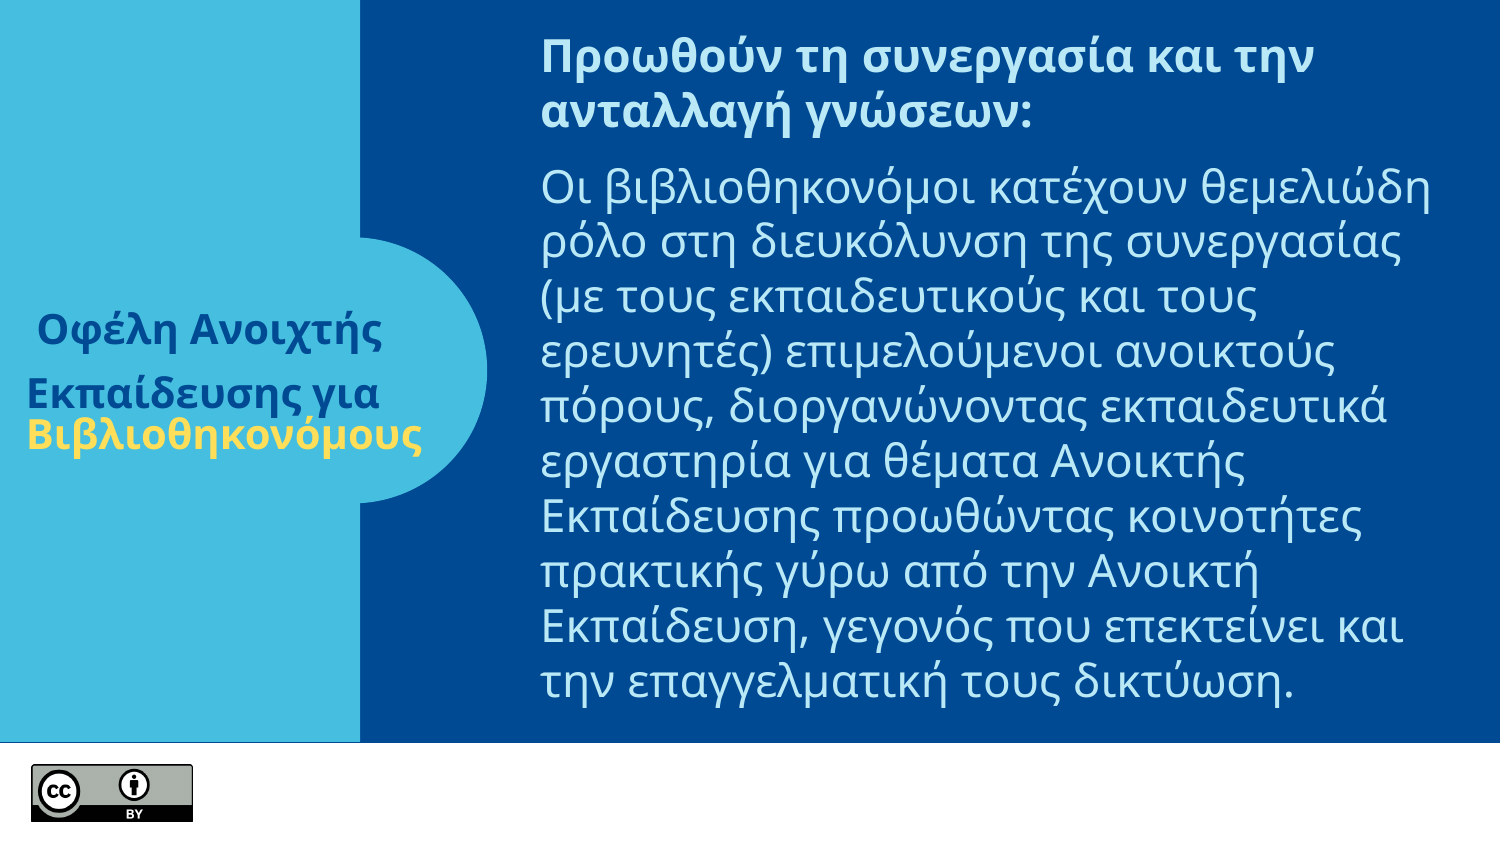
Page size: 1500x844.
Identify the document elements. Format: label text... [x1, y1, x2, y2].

text_box [0, 750, 1500, 844]
text_box Προωθούν τη συνεργασία και την ανταλλαγή γνώσεων: Οι βιβλιοθηκονόμοι κατέχουν θεμελιώδη ρόλο στη διευκόλυνση της συνεργασίας (με τους εκπαιδευτικούς και τους ερευνητές) επιμελούμενοι ανοικτούς πόρους, διοργανώνοντας εκπαιδευτικά εργαστηρία για θέματα Ανοικτής Εκπαίδευσης προωθώντας κοινοτήτες πρακτικής γύρω από την Ανοικτή Εκπαίδευση, γεγονός που επεκτείνει και την επαγγελματική τους δικτύωση. [525, 11, 1486, 722]
text_box [0, 0, 361, 742]
text_box Οφέλη Ανοιχτής Εκπαίδευσης για Βιβλιοθηκονόμους [10, 274, 488, 513]
picture [31, 764, 193, 822]
text_box [259, 237, 446, 274]
